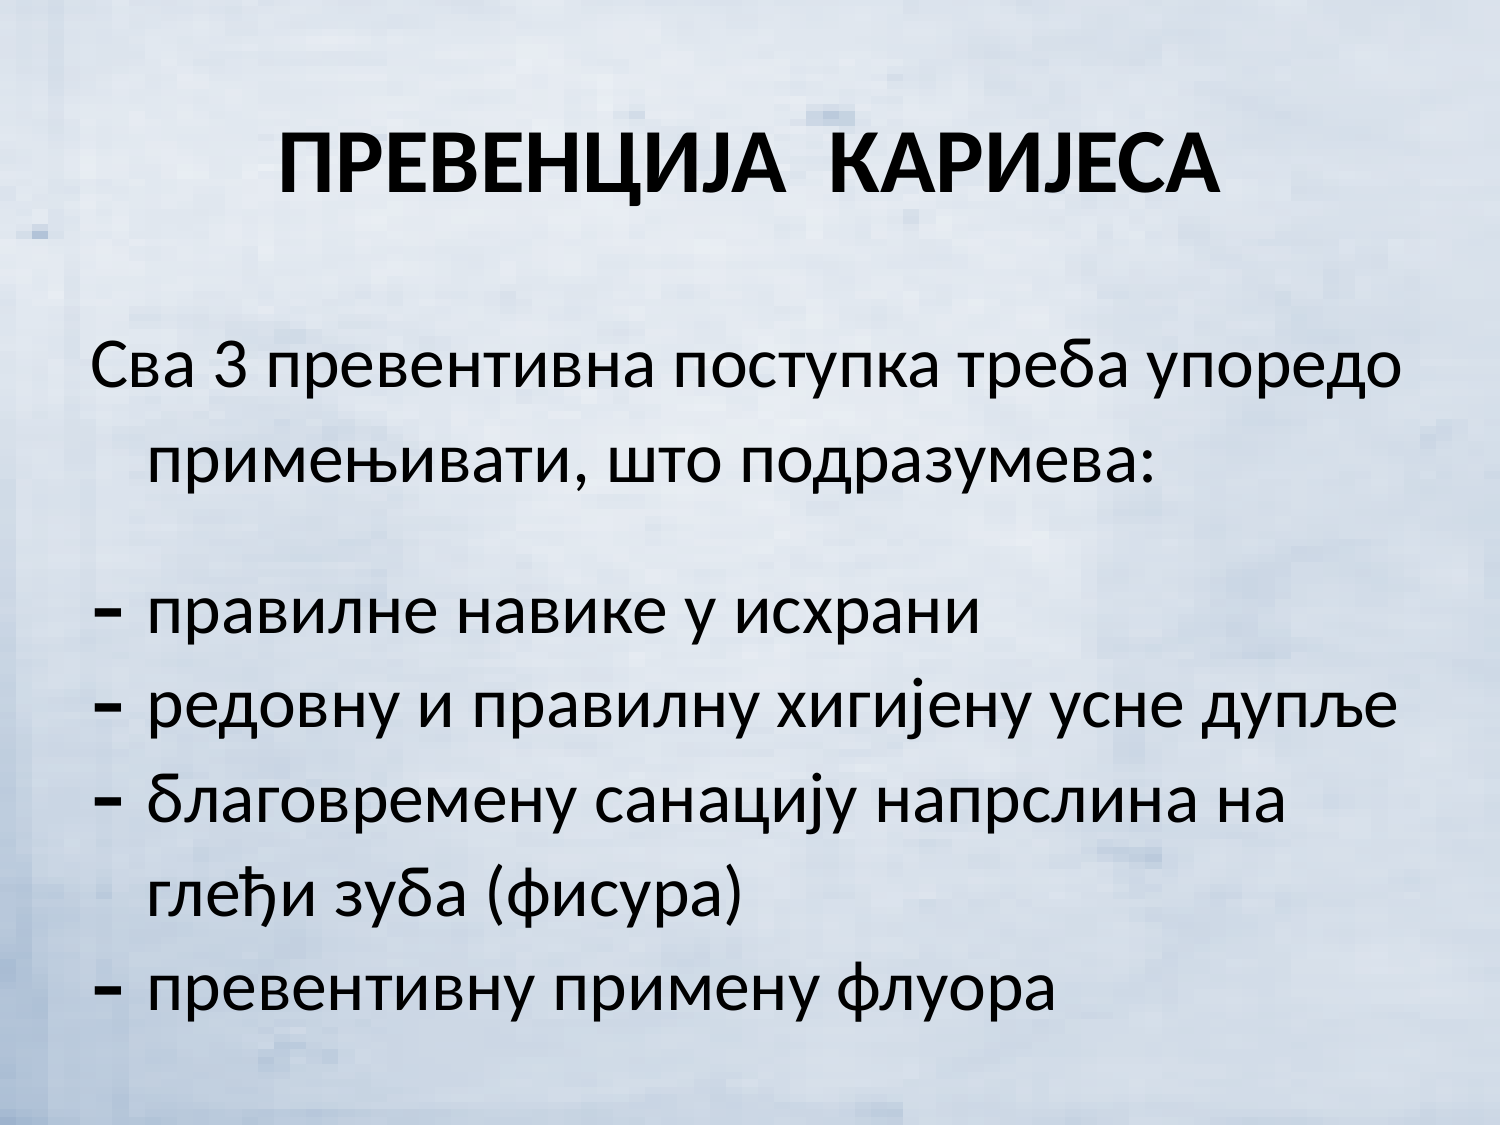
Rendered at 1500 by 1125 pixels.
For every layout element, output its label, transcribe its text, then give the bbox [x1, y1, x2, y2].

list Сва 3 превентивна поступка треба упоредо примењивати, што подразумева: правилне навике у исхрани редовну и правилну хигијену усне дупље благовремену санацију напрслина на глеђи зуба (фисура) превентивну примену флуора [75, 299, 1425, 1043]
title ПРЕВЕНЦИЈА КАРИЈЕСА [75, 62, 1425, 250]
